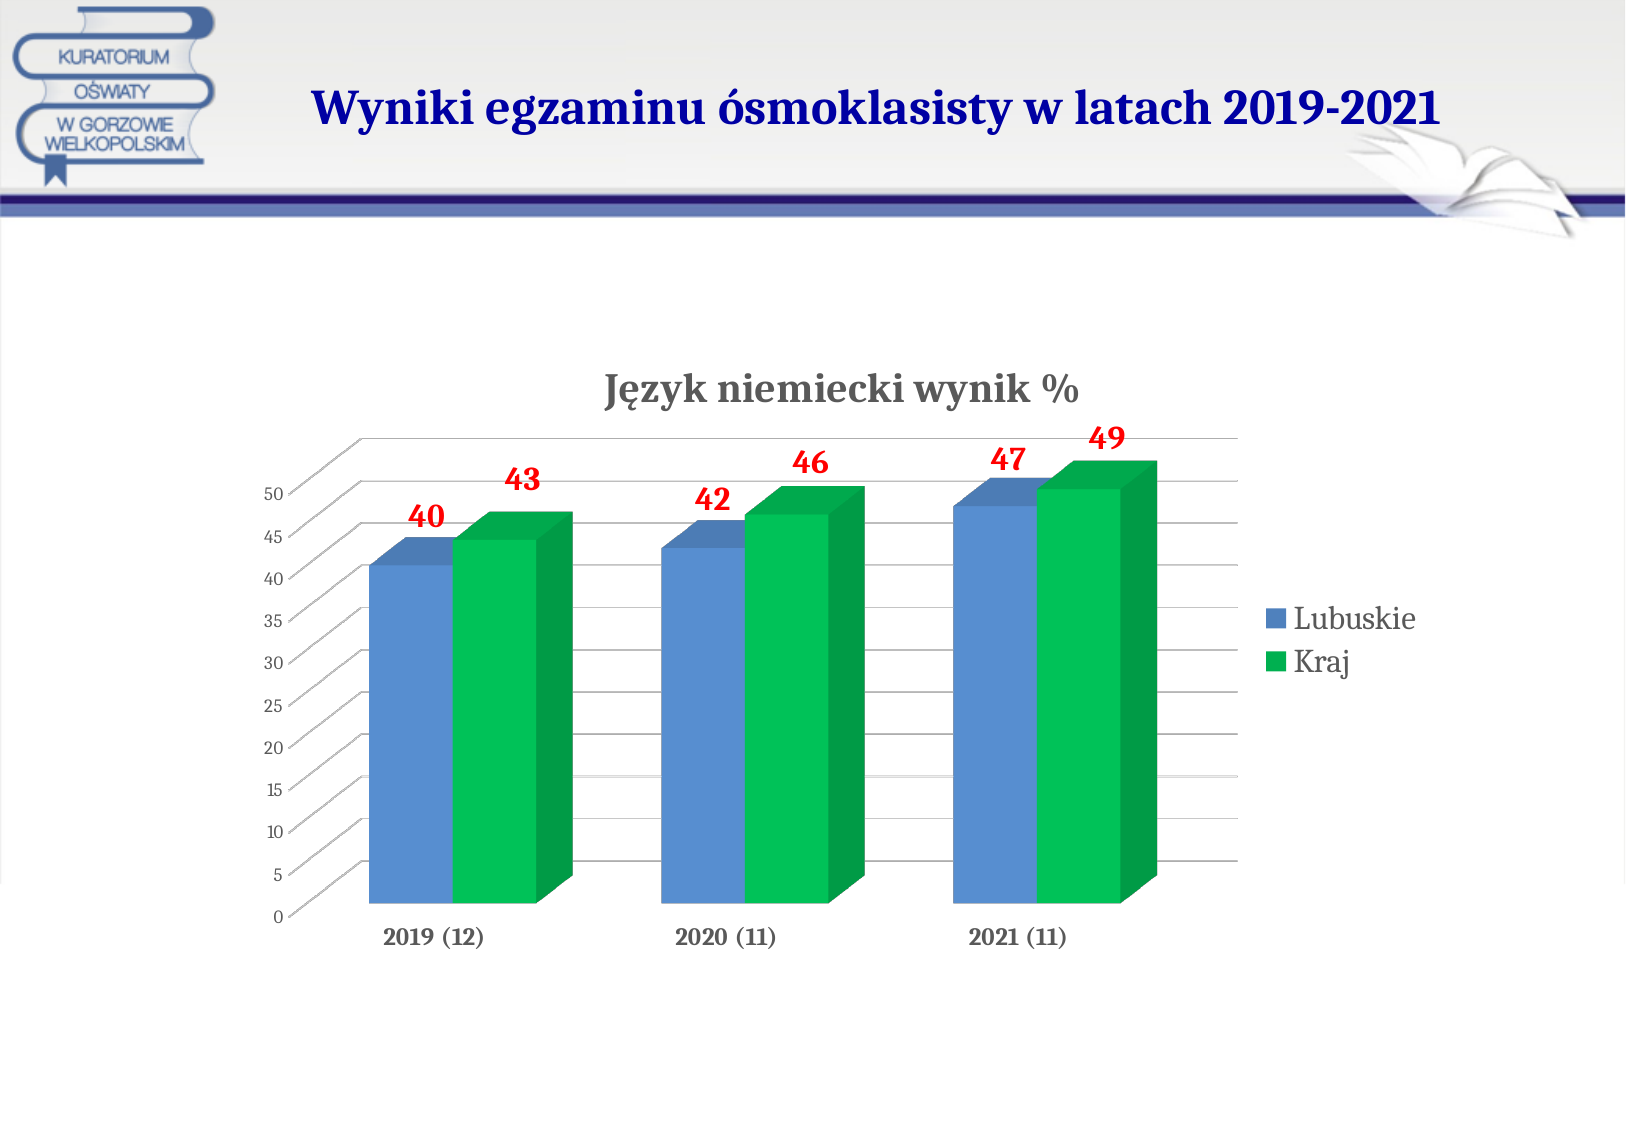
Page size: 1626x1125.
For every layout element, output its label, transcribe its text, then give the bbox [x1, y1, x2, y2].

title Wyniki egzaminu ósmoklasisty w latach 2019-2021 [257, 42, 1496, 167]
picture [0, 0, 1626, 1125]
chart [223, 331, 1463, 965]
